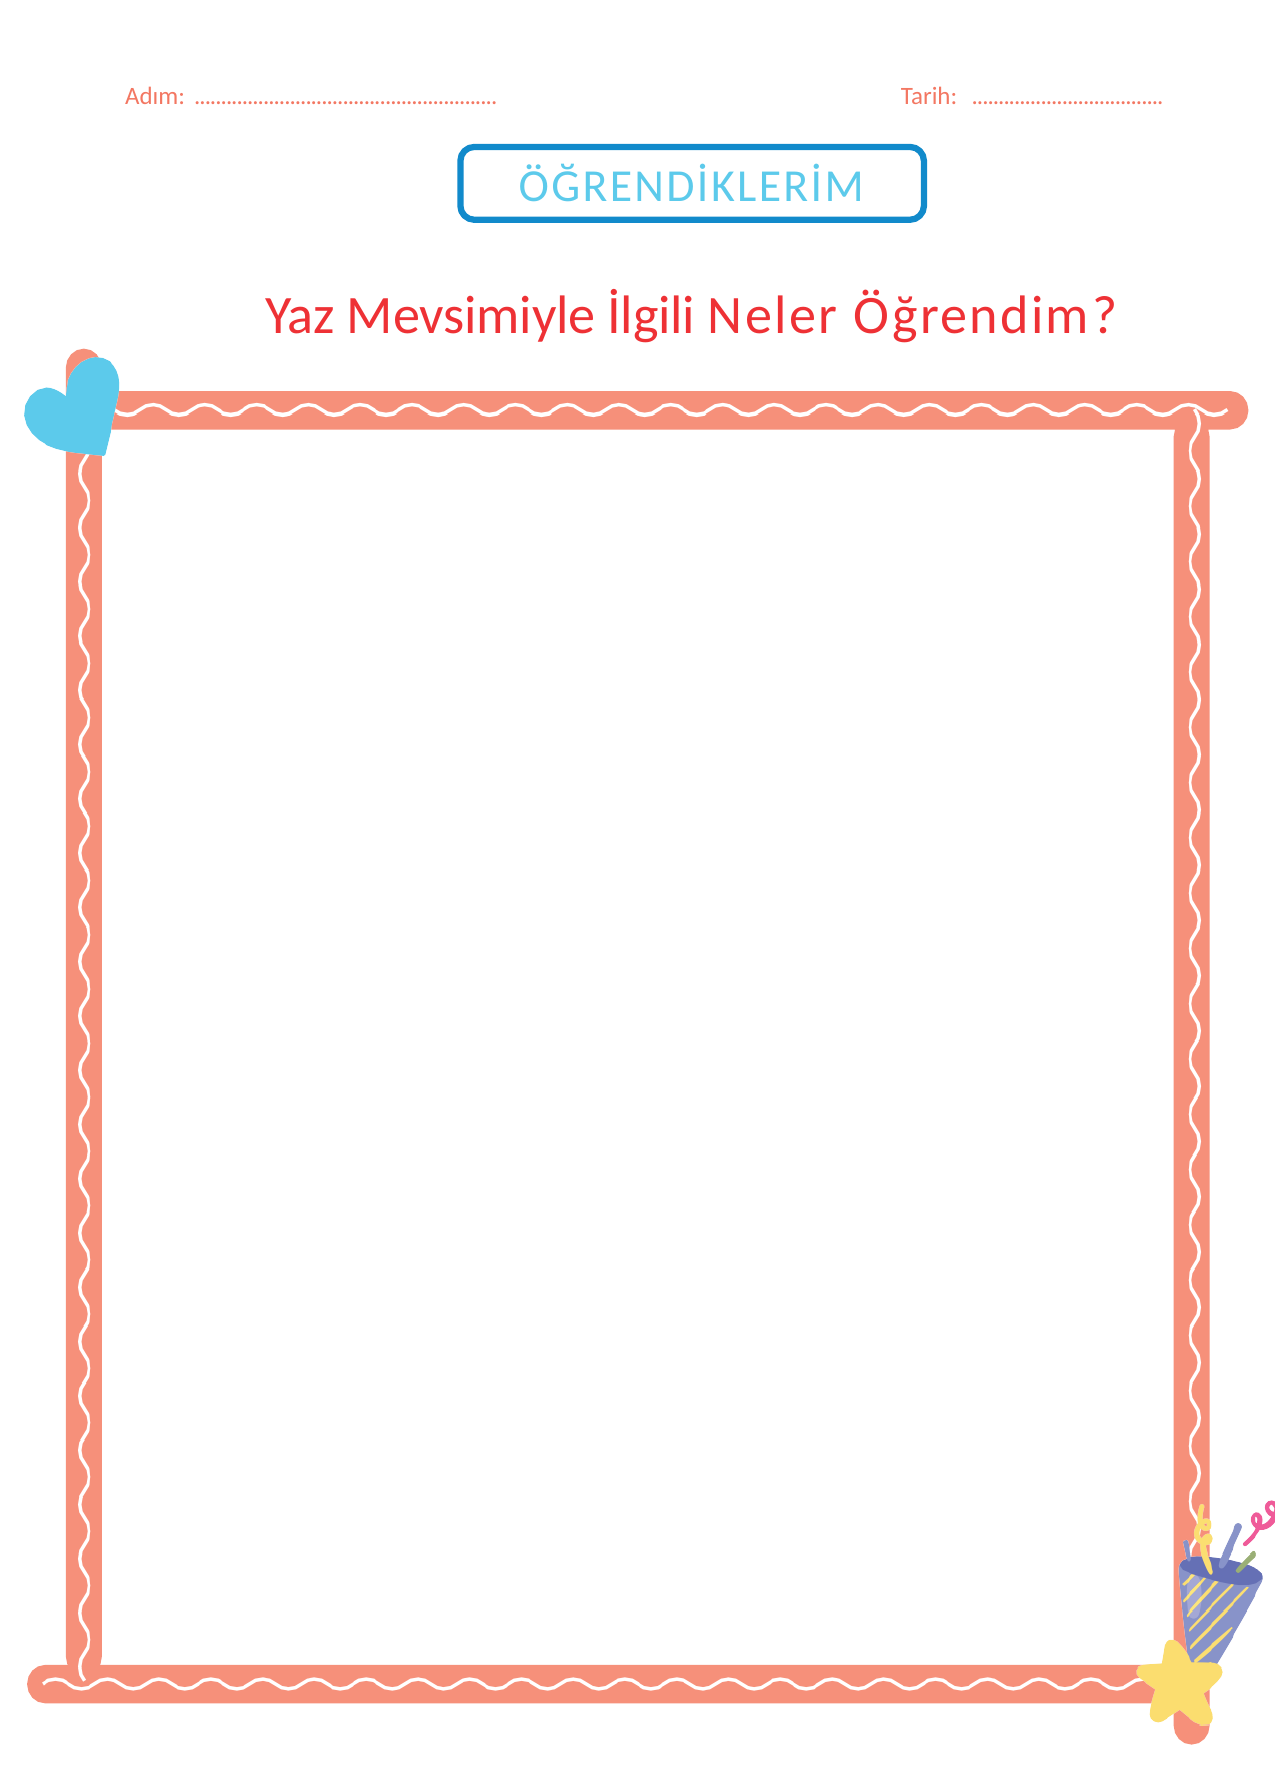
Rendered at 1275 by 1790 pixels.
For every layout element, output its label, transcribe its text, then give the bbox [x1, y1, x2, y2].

text_box [462, 146, 922, 154]
text_box Tarih: .................................... [898, 77, 1171, 110]
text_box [24, 348, 1275, 1745]
text_box Adım: ......................................................... [122, 77, 505, 110]
text_box ÖĞRENDİKLERİM Yaz Mevsimiyle İlgili Neler Öğrendim? [205, 154, 1179, 345]
